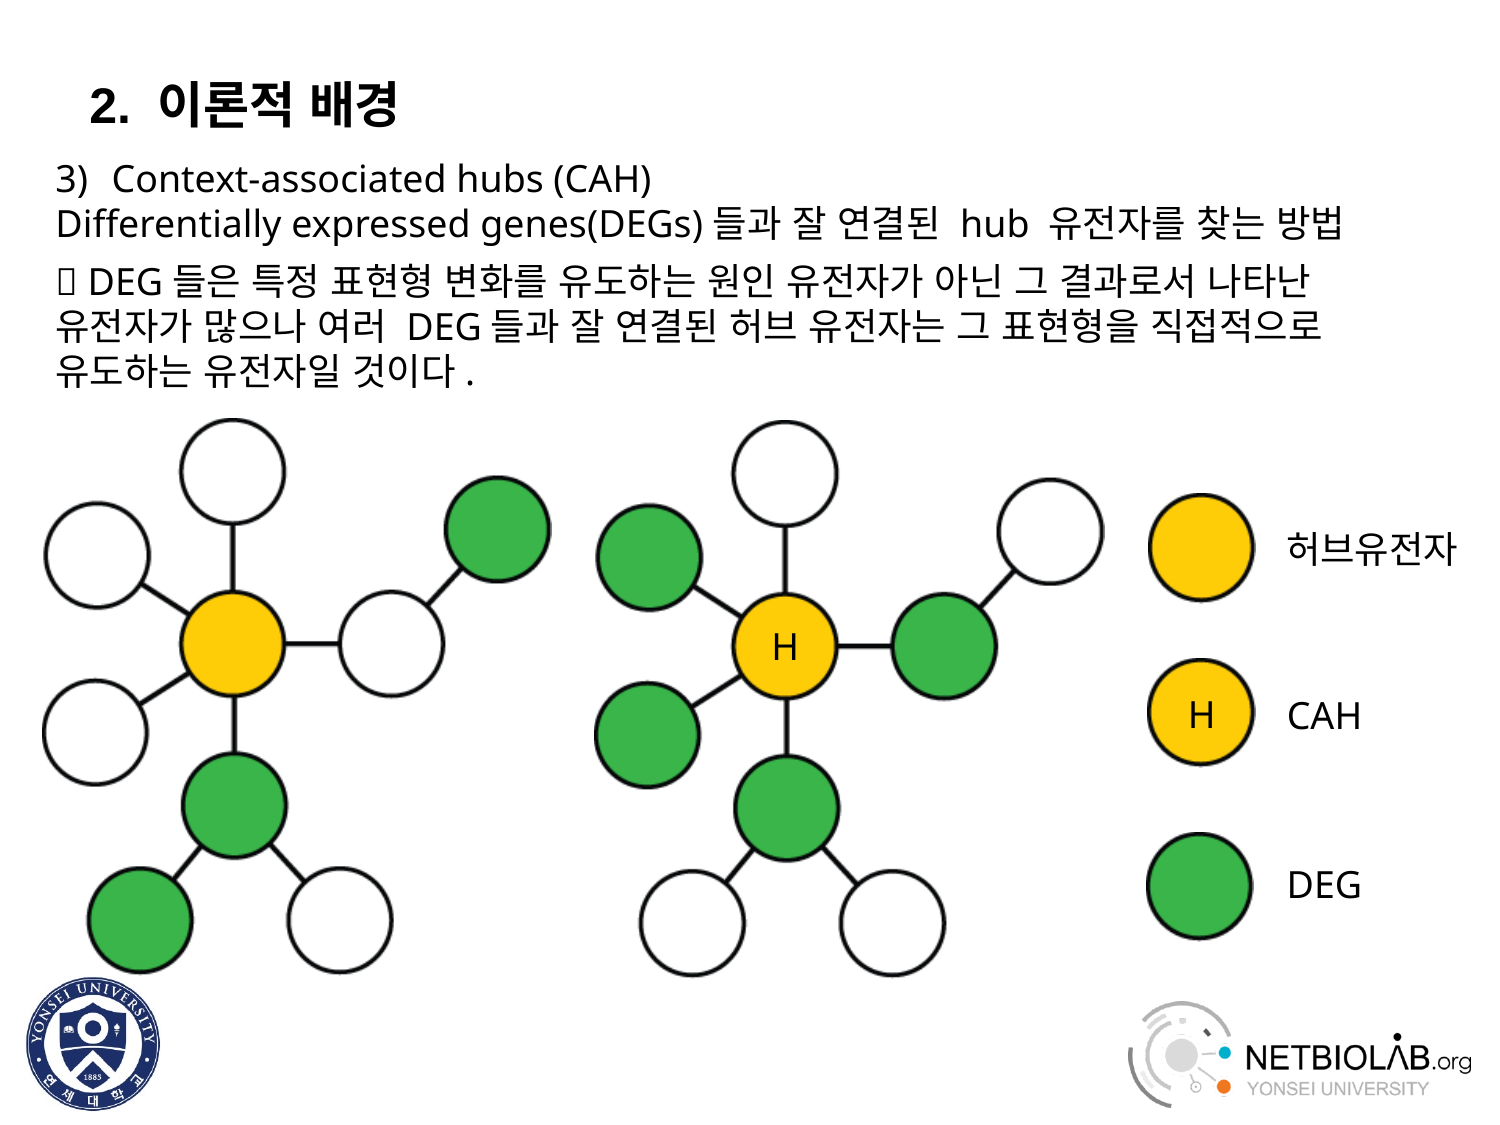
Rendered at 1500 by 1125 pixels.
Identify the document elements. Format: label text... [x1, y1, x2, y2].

picture [594, 420, 1105, 979]
picture [1147, 658, 1256, 768]
picture [1127, 1001, 1471, 1108]
text_box 2. 이론적 배경 [74, 66, 416, 142]
text_box Context-associated hubs (CAH) Differentially expressed genes(DEGs)들과 잘 연결된 hub 유전자를 찾는 방법  DEG들은 특정 표현형 변화를 유도하는 원인 유전자가 아닌 그 결과로서 나타난 유전자가 많으나 여러 DEG들과 잘 연결된 허브 유전자는 그 표현형을 직접적으로 유도하는 유전자일 것이다. [40, 147, 1466, 400]
picture [1145, 832, 1255, 943]
picture [1147, 493, 1257, 604]
text_box 허브유전자 [1271, 519, 1474, 579]
picture [24, 417, 552, 1112]
text_box CAH [1272, 685, 1378, 745]
text_box DEG [1271, 853, 1377, 914]
